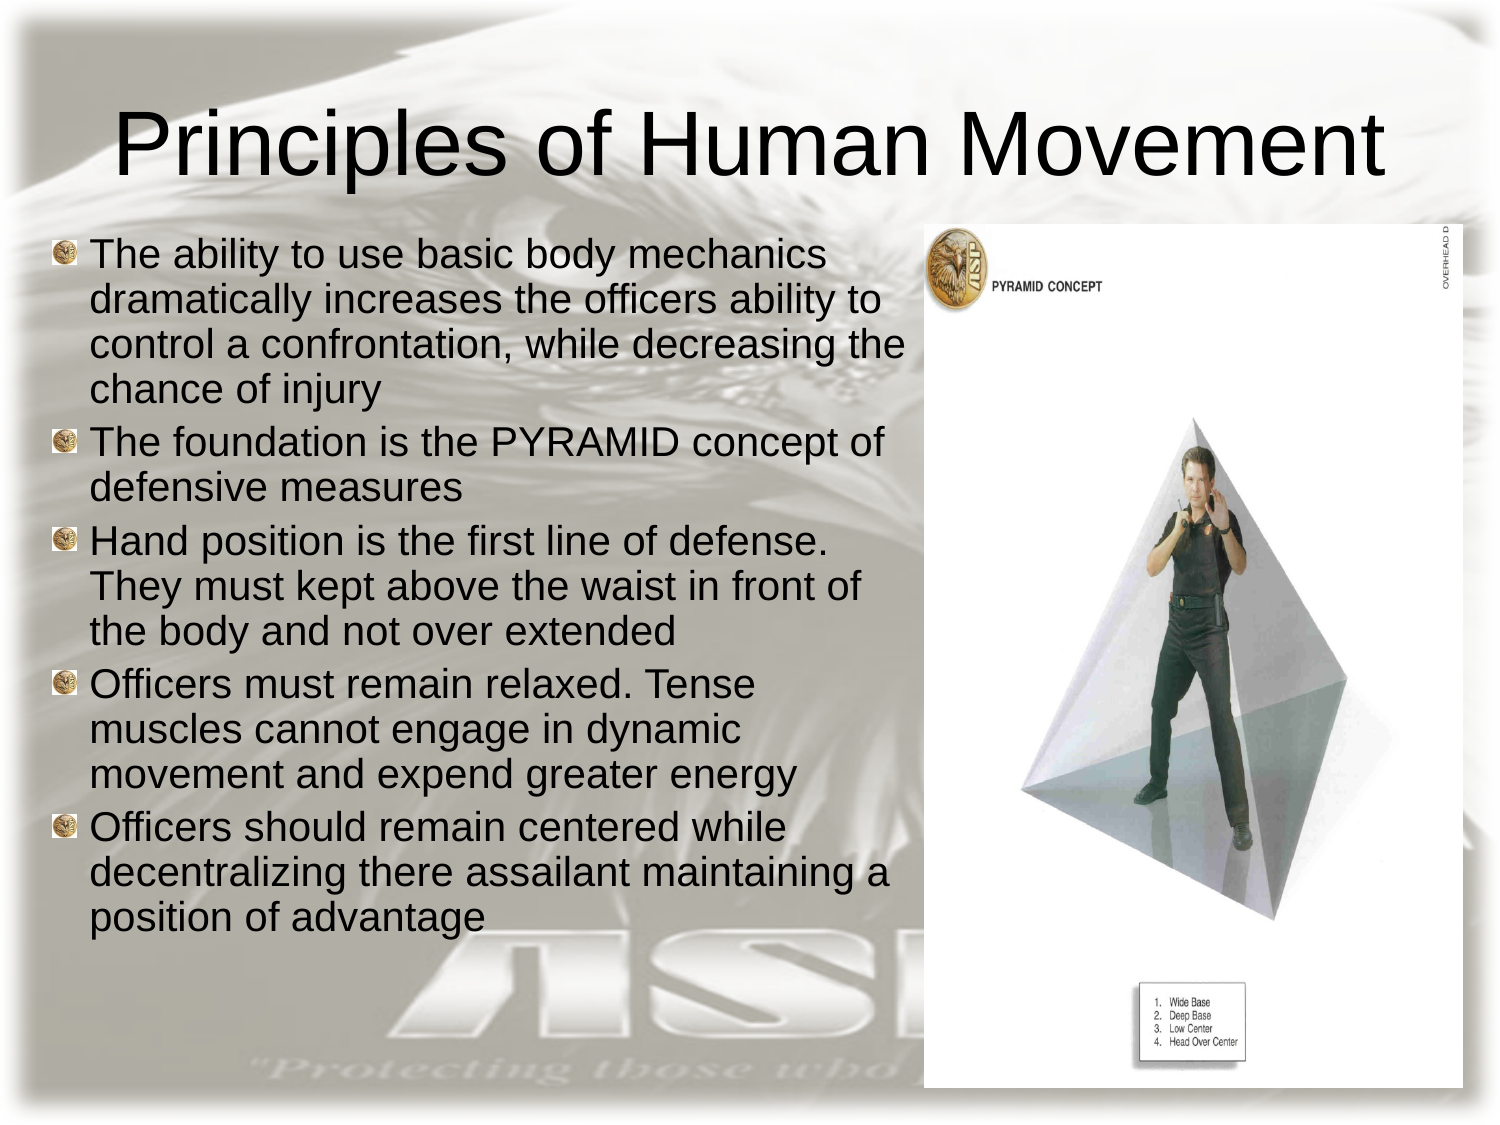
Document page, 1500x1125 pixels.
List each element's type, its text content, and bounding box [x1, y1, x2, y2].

list The ability to use basic body mechanics dramatically increases the officers ability to control a confrontation, while decreasing the chance of injury The foundation is the PYRAMID concept of defensive measures Hand position is the first line of defense. They must kept above the waist in front of the body and not over extended Officers must remain relaxed. Tense muscles cannot engage in dynamic movement and expend greater energy Officers should remain centered while decentralizing there assailant maintaining a position of advantage [37, 224, 923, 1088]
picture [52, 527, 77, 551]
picture [52, 814, 77, 838]
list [924, 224, 1463, 1088]
picture [52, 670, 77, 695]
picture [52, 429, 77, 453]
title Principles of Human Movement [75, 45, 1425, 224]
picture [52, 240, 77, 265]
